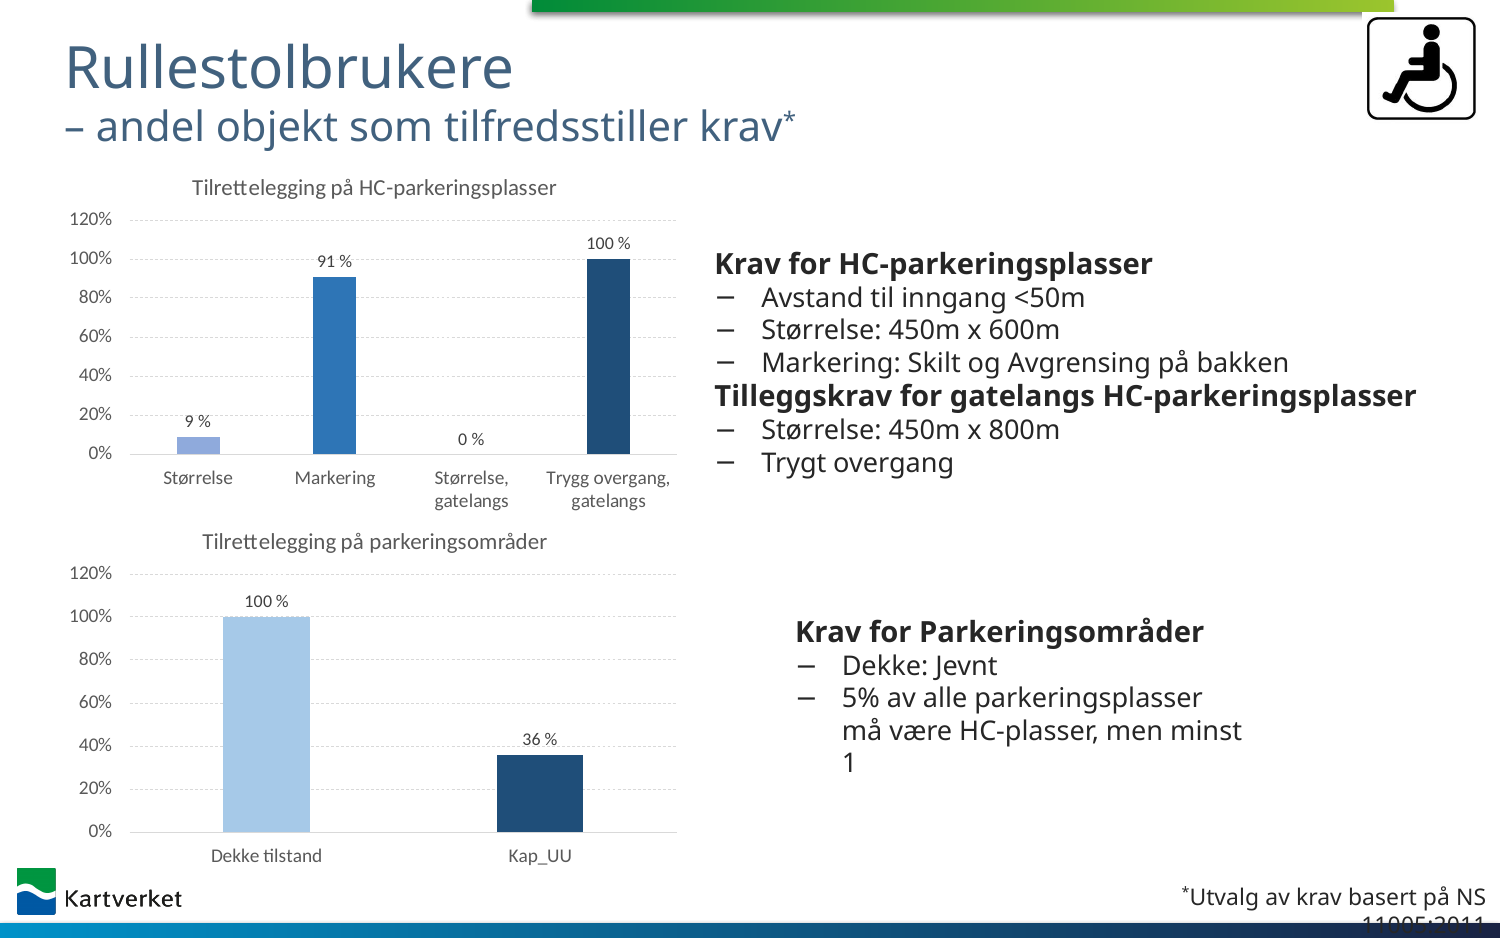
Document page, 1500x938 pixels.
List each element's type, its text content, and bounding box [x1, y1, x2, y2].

picture [1362, 12, 1481, 126]
picture [62, 166, 688, 519]
text_box *Utvalg av krav basert på NS 11005:2011 [1068, 873, 1500, 938]
text_box Krav for Parkeringsområder Dekke: Jevnt 5% av alle parkeringsplasser må være HC-plasser, men minst 1 [780, 605, 1261, 786]
picture [62, 520, 688, 874]
text_box Rullestolbrukere – andel objekt som tilfredsstiller krav* [49, 25, 1431, 158]
text_box Krav for HC-parkeringsplasser Avstand til inngang <50m Størrelse: 450m x 600m Markering: Skilt og Avgrensing på bakken Tilleggskrav for gatelangs HC-parkeringsplasser Størrelse: 450m x 800m Trygt overgang [699, 237, 1433, 485]
